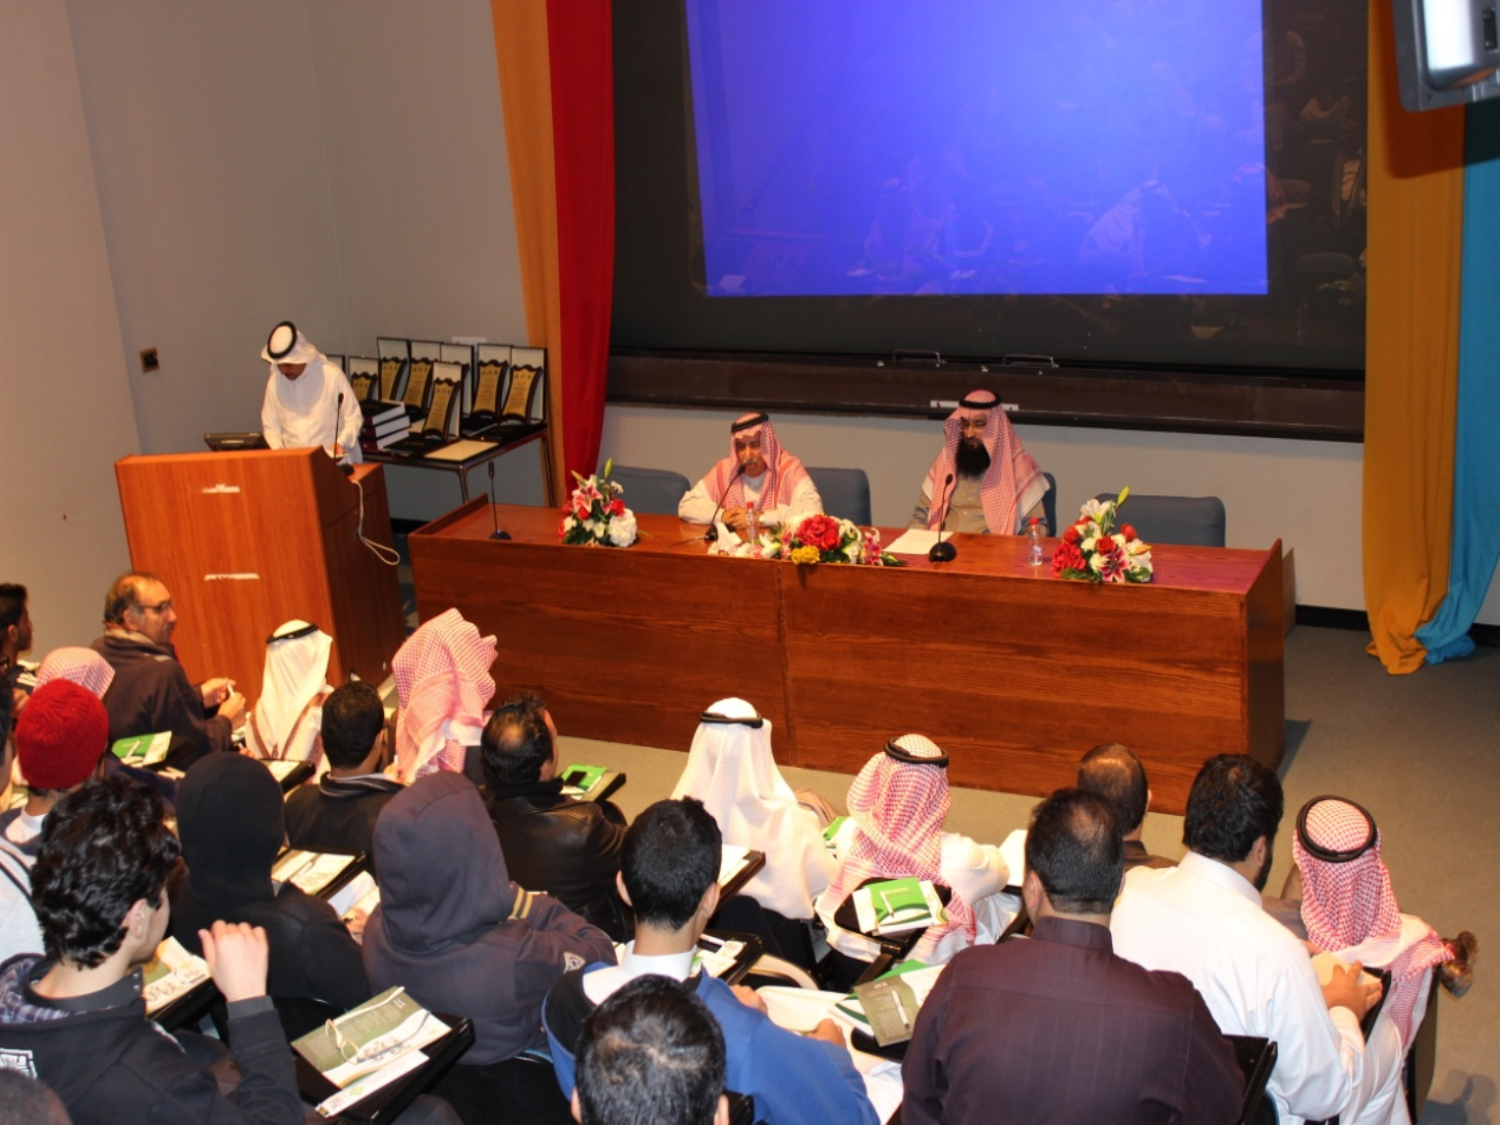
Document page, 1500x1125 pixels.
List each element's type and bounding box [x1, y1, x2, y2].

list [0, 0, 1500, 1125]
